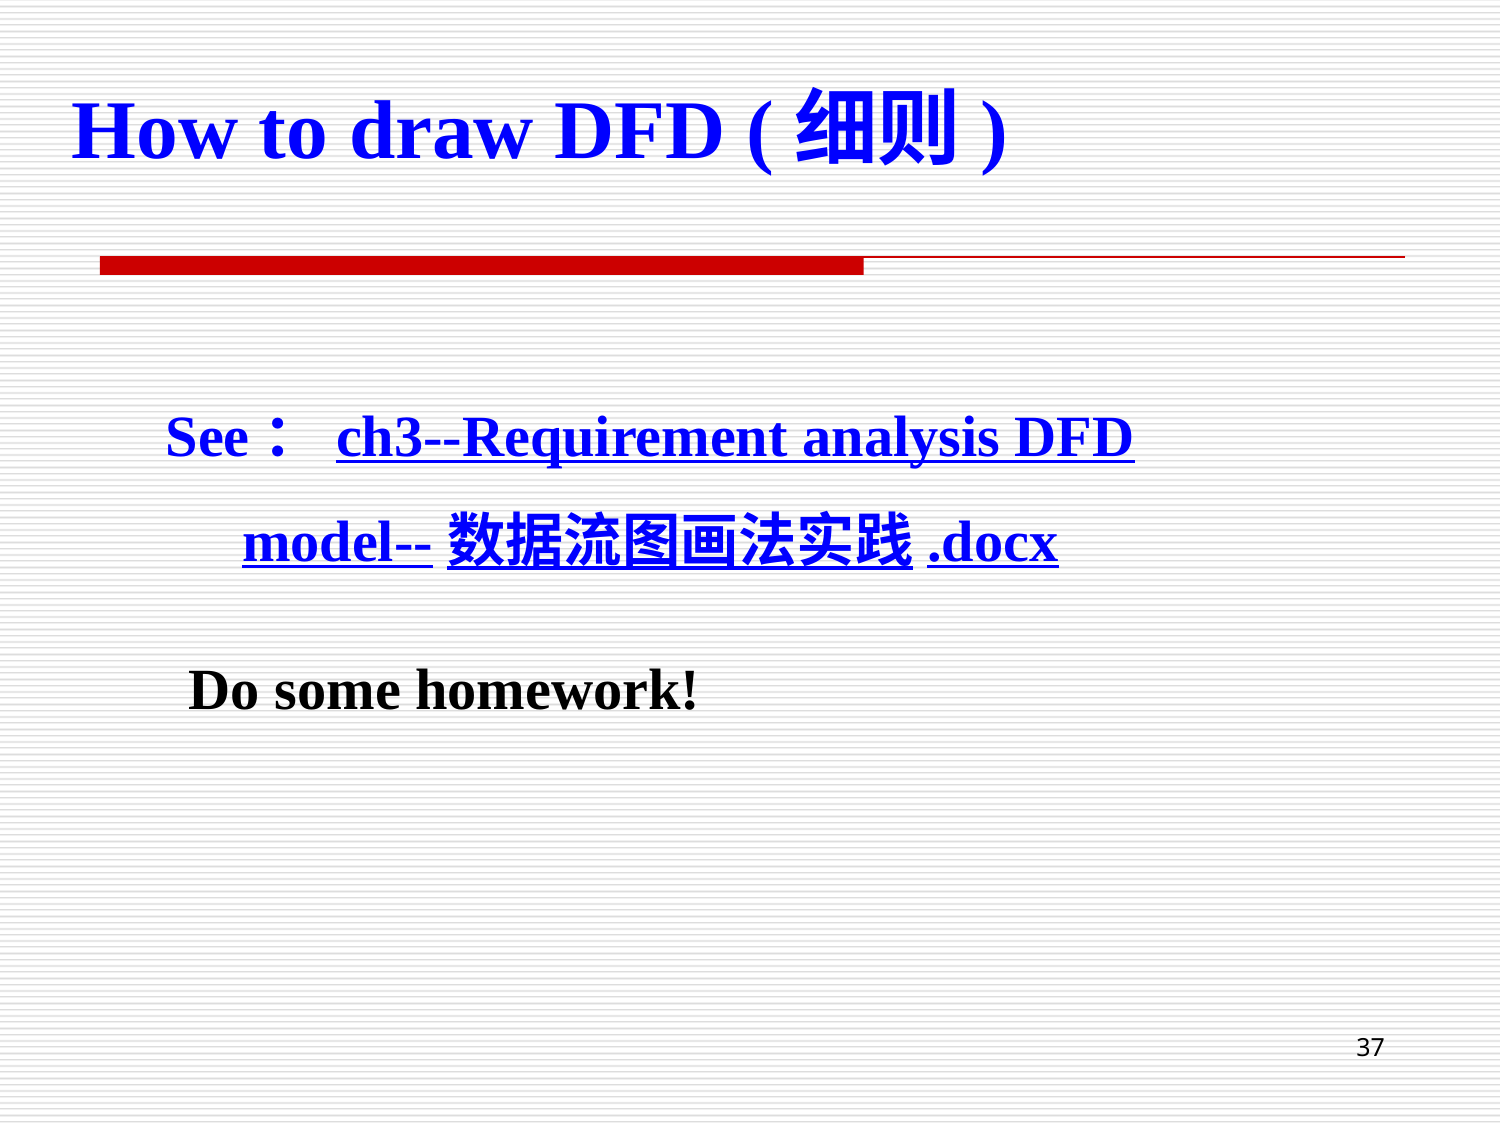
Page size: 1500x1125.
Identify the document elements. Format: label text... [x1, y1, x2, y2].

picture [0, 0, 1500, 1125]
text_box Do some homework! [174, 643, 1075, 729]
text_box See：ch3--Requirement analysis DFD model--数据流图画法实践.docx [100, 355, 1201, 581]
slide_number 37 [1074, 1024, 1401, 1103]
text_box How to draw DFD (细则) [41, 67, 1024, 183]
